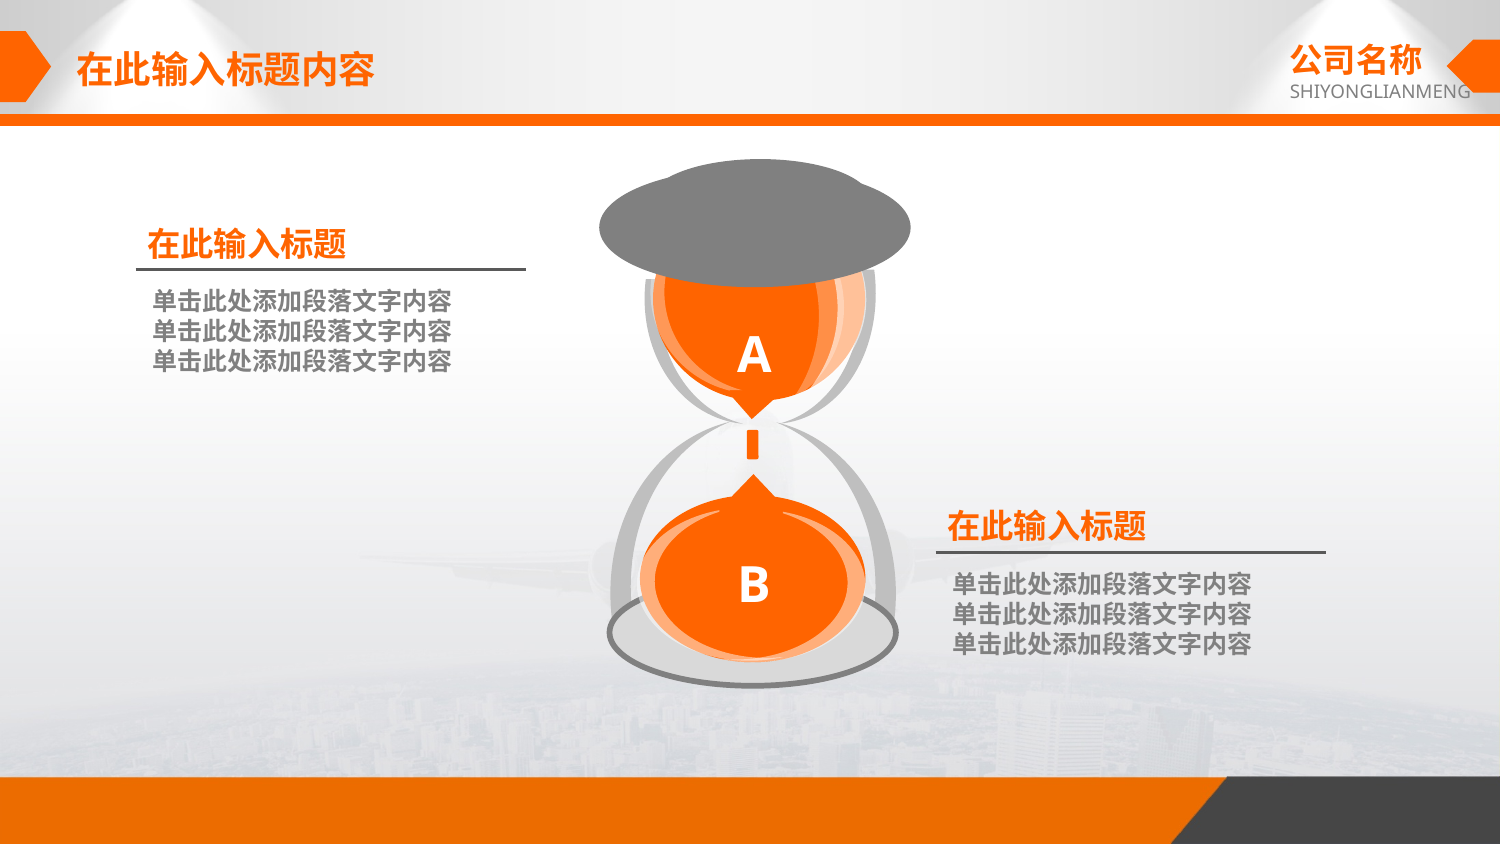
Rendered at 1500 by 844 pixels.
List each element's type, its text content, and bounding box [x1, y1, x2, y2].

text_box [583, 429, 924, 686]
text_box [1294, 31, 1500, 111]
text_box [935, 505, 1340, 668]
text_box 在此输入标题内容 [61, 38, 392, 98]
picture [0, 126, 1500, 844]
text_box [135, 222, 540, 385]
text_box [601, 161, 909, 414]
picture [0, 0, 1500, 114]
